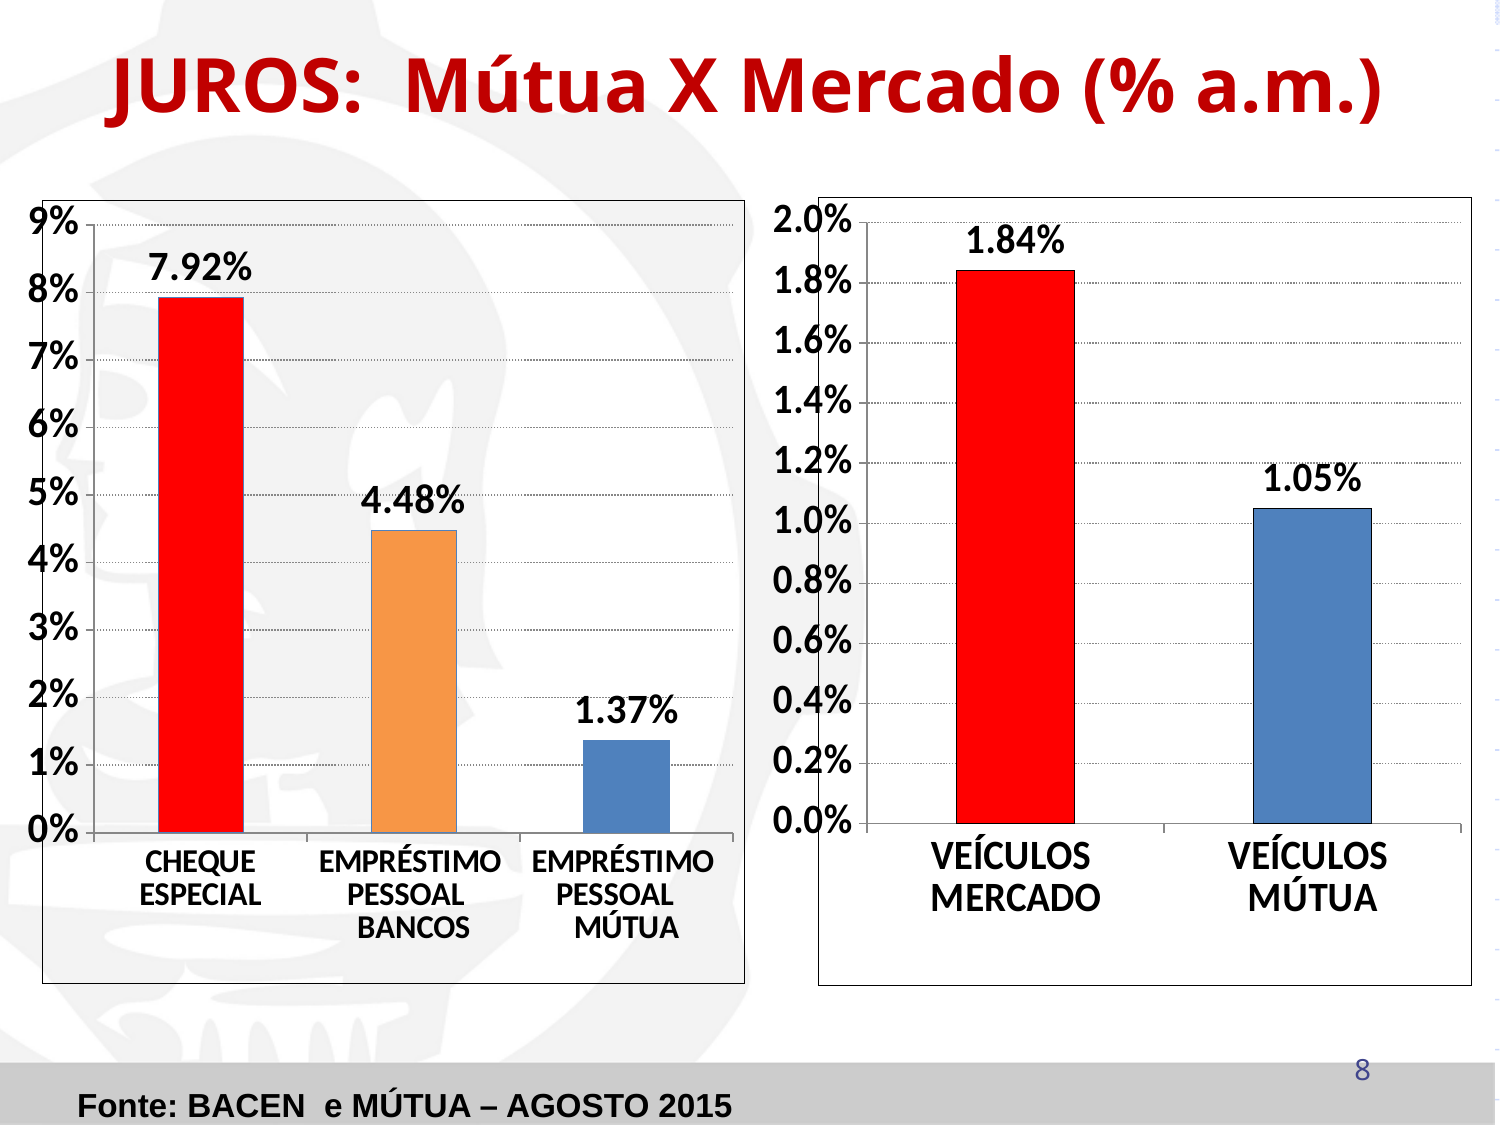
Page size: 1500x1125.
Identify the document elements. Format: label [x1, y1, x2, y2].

chart [772, 197, 1472, 986]
picture [0, 0, 1500, 1125]
chart [27, 199, 745, 984]
